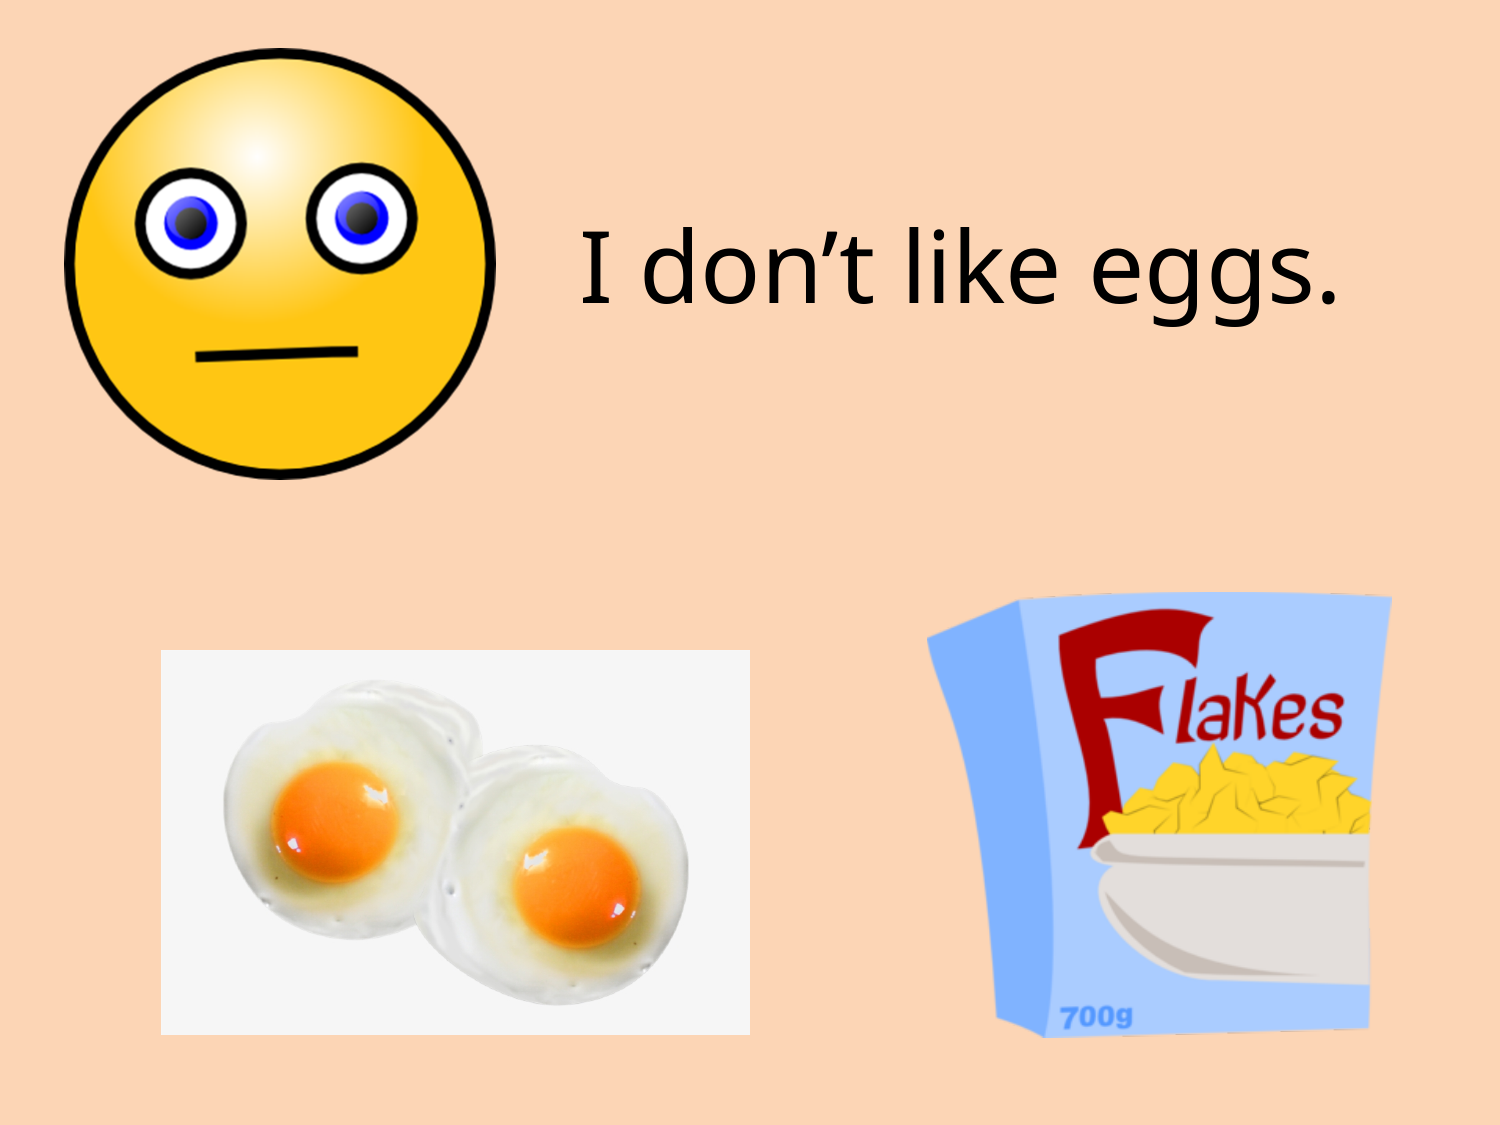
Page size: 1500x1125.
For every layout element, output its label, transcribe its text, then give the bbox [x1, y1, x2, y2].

picture [926, 592, 1392, 1039]
picture [161, 650, 751, 1036]
text_box I don’t like eggs. [564, 196, 1392, 331]
picture [64, 48, 497, 480]
